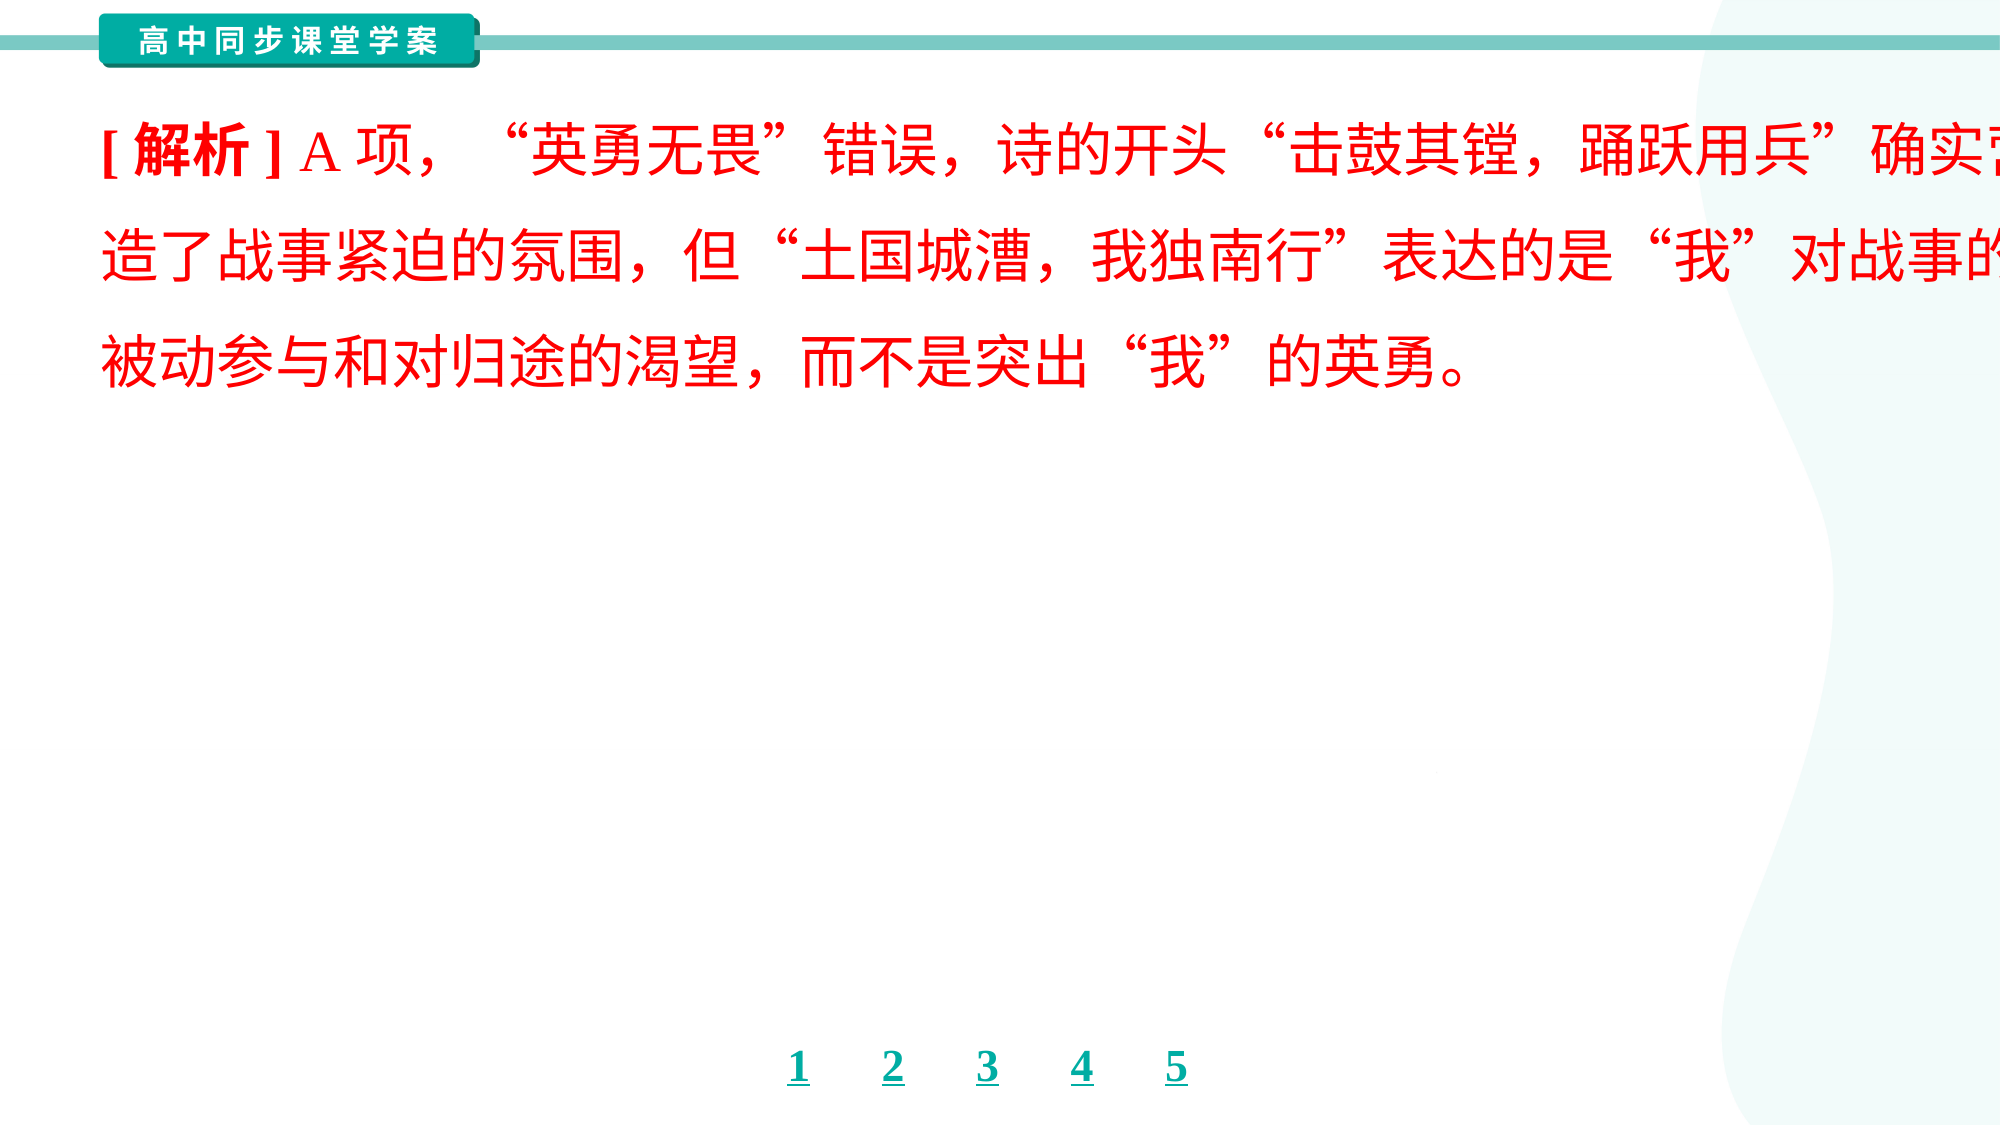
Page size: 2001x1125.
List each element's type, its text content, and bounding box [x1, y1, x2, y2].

text_box [解析] A项，“英勇无畏”错误，诗的开头“击鼓其镗，踊跃用兵”确实营 造了战事紧迫的氛围，但“土国城漕，我独南行”表达的是“我”对战事的 被动参与和对归途的渴望，而不是突出“我”的英勇。 [100, 76, 1899, 396]
picture [0, 0, 2000, 1125]
